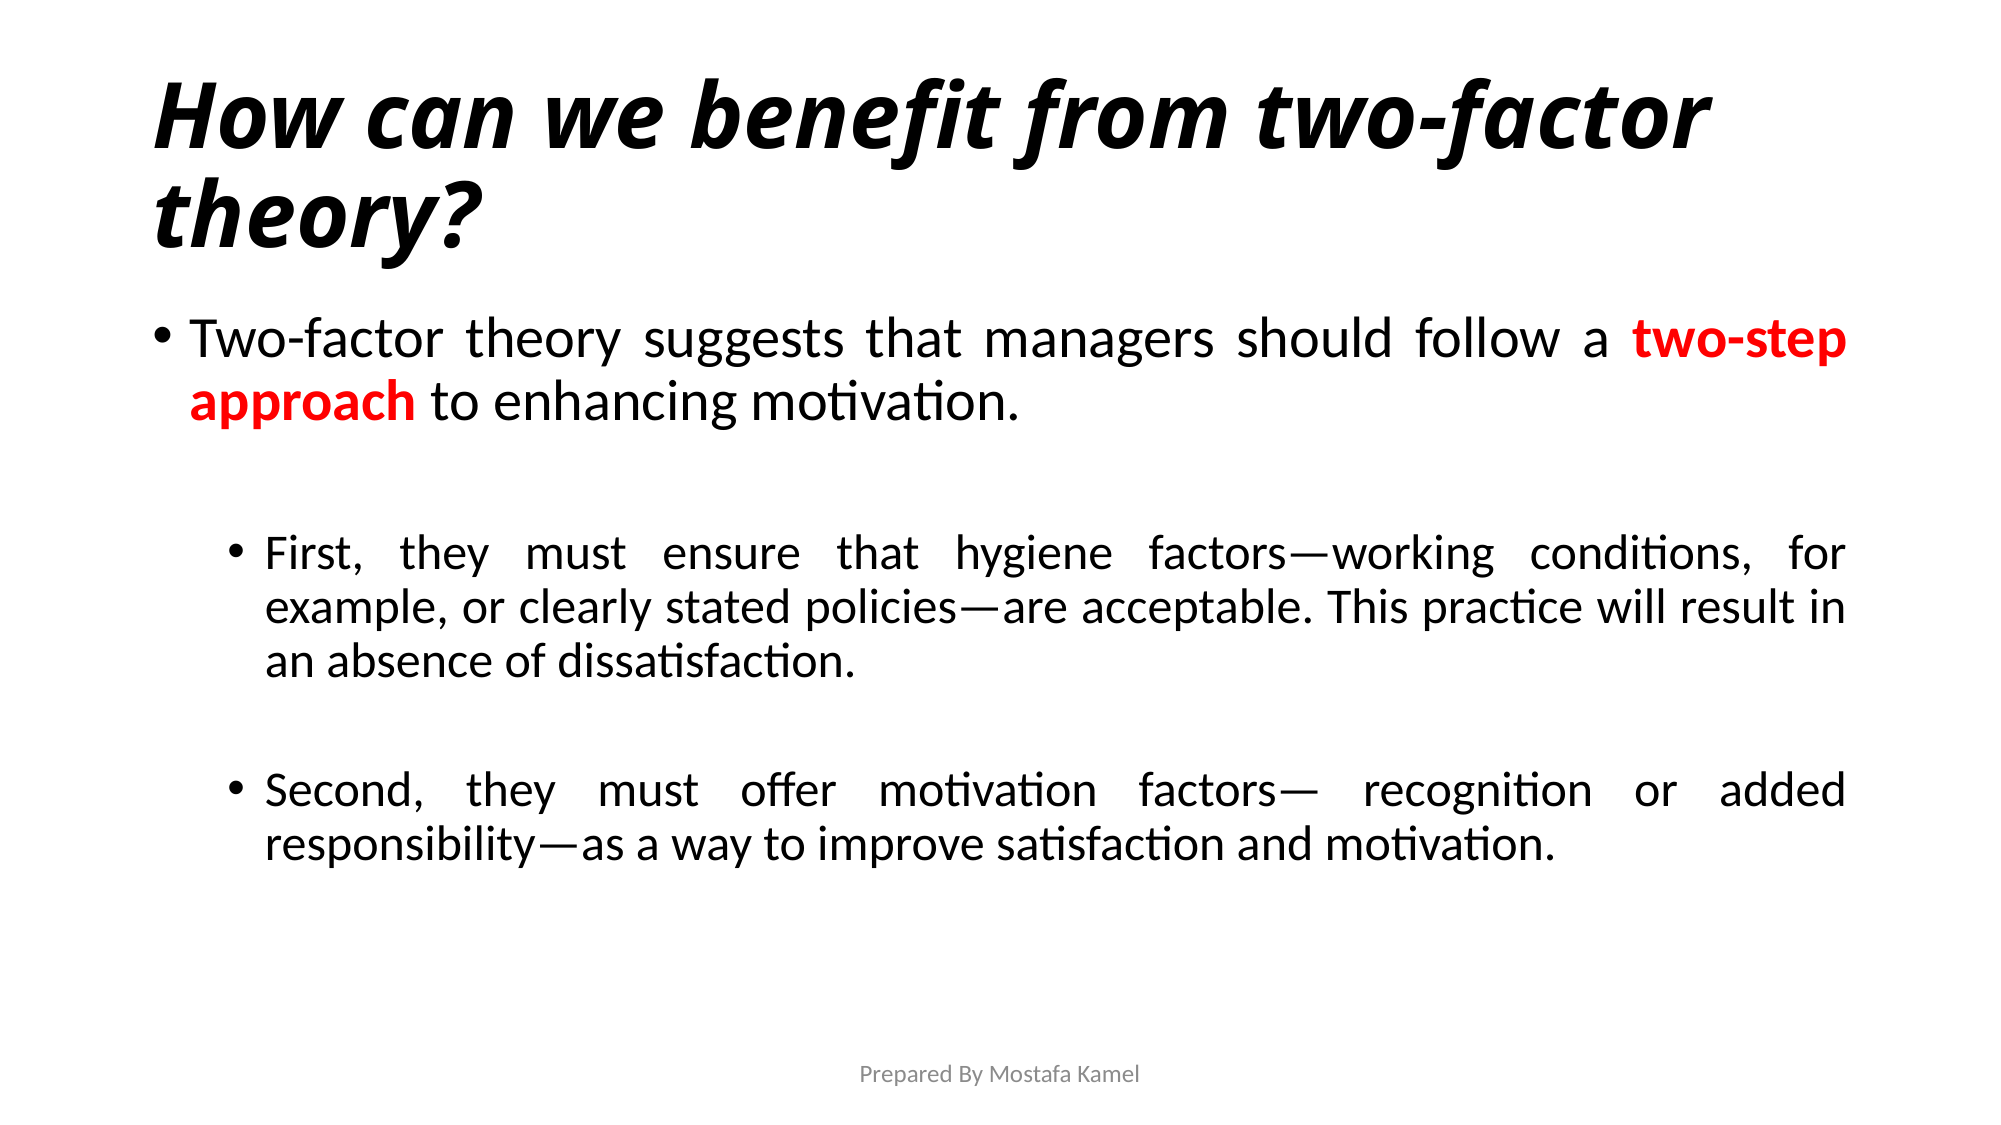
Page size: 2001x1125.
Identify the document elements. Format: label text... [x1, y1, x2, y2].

title How can we benefit from two-factor theory? [137, 59, 1863, 278]
list Two-factor theory suggests that managers should follow a two-step approach to enhancing motivation. First, they must ensure that hygiene factors—working conditions, for example, or clearly stated policies—are acceptable. This practice will result in an absence of dissatisfaction. Second, they must offer motivation factors— recognition or added responsibility—as a way to improve satisfaction and motivation. [137, 299, 1863, 1014]
footer Prepared By Mostafa Kamel [662, 1042, 1338, 1103]
